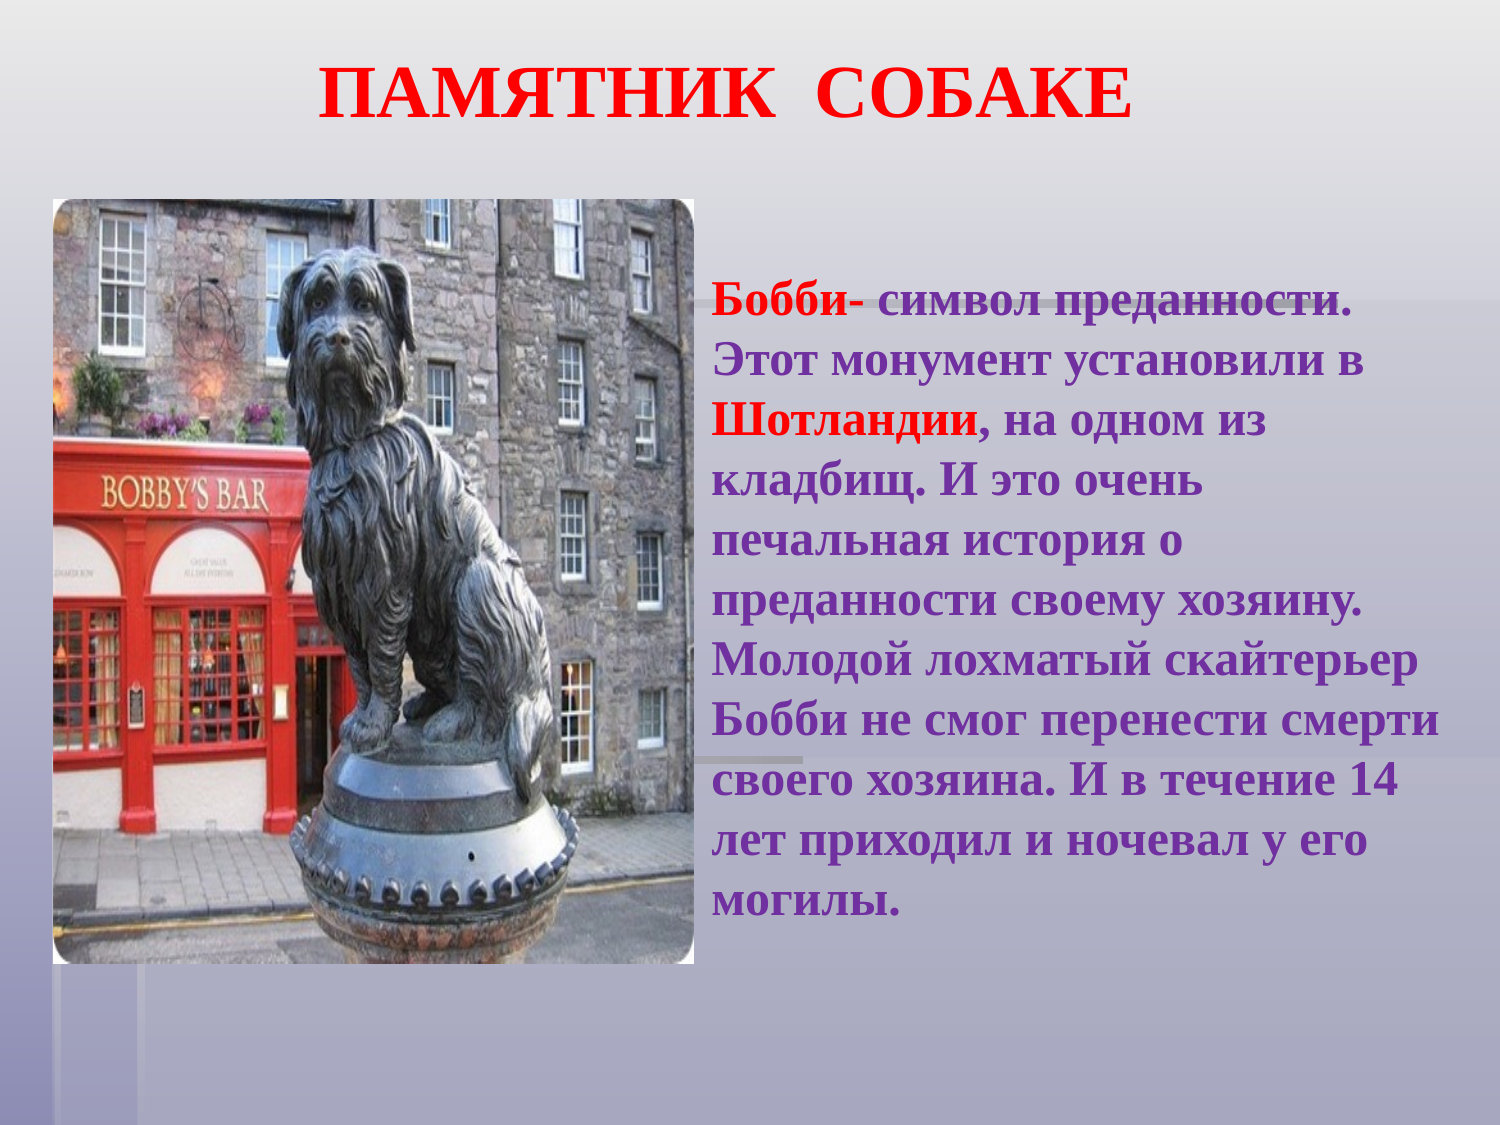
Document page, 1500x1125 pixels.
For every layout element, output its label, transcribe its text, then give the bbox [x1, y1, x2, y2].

picture [53, 198, 694, 964]
text_box Памятник собаке [46, 35, 1407, 140]
text_box Бобби- символ преданности. Этот монумент установили в Шотландии, на одном из кладбищ. И это очень печальная история о преданности своему хозяину. Молодой лохматый скайтерьер Бобби не смог перенести смерти своего хозяина. И в течение 14 лет приходил и ночевал у его могилы. [699, 257, 1460, 933]
